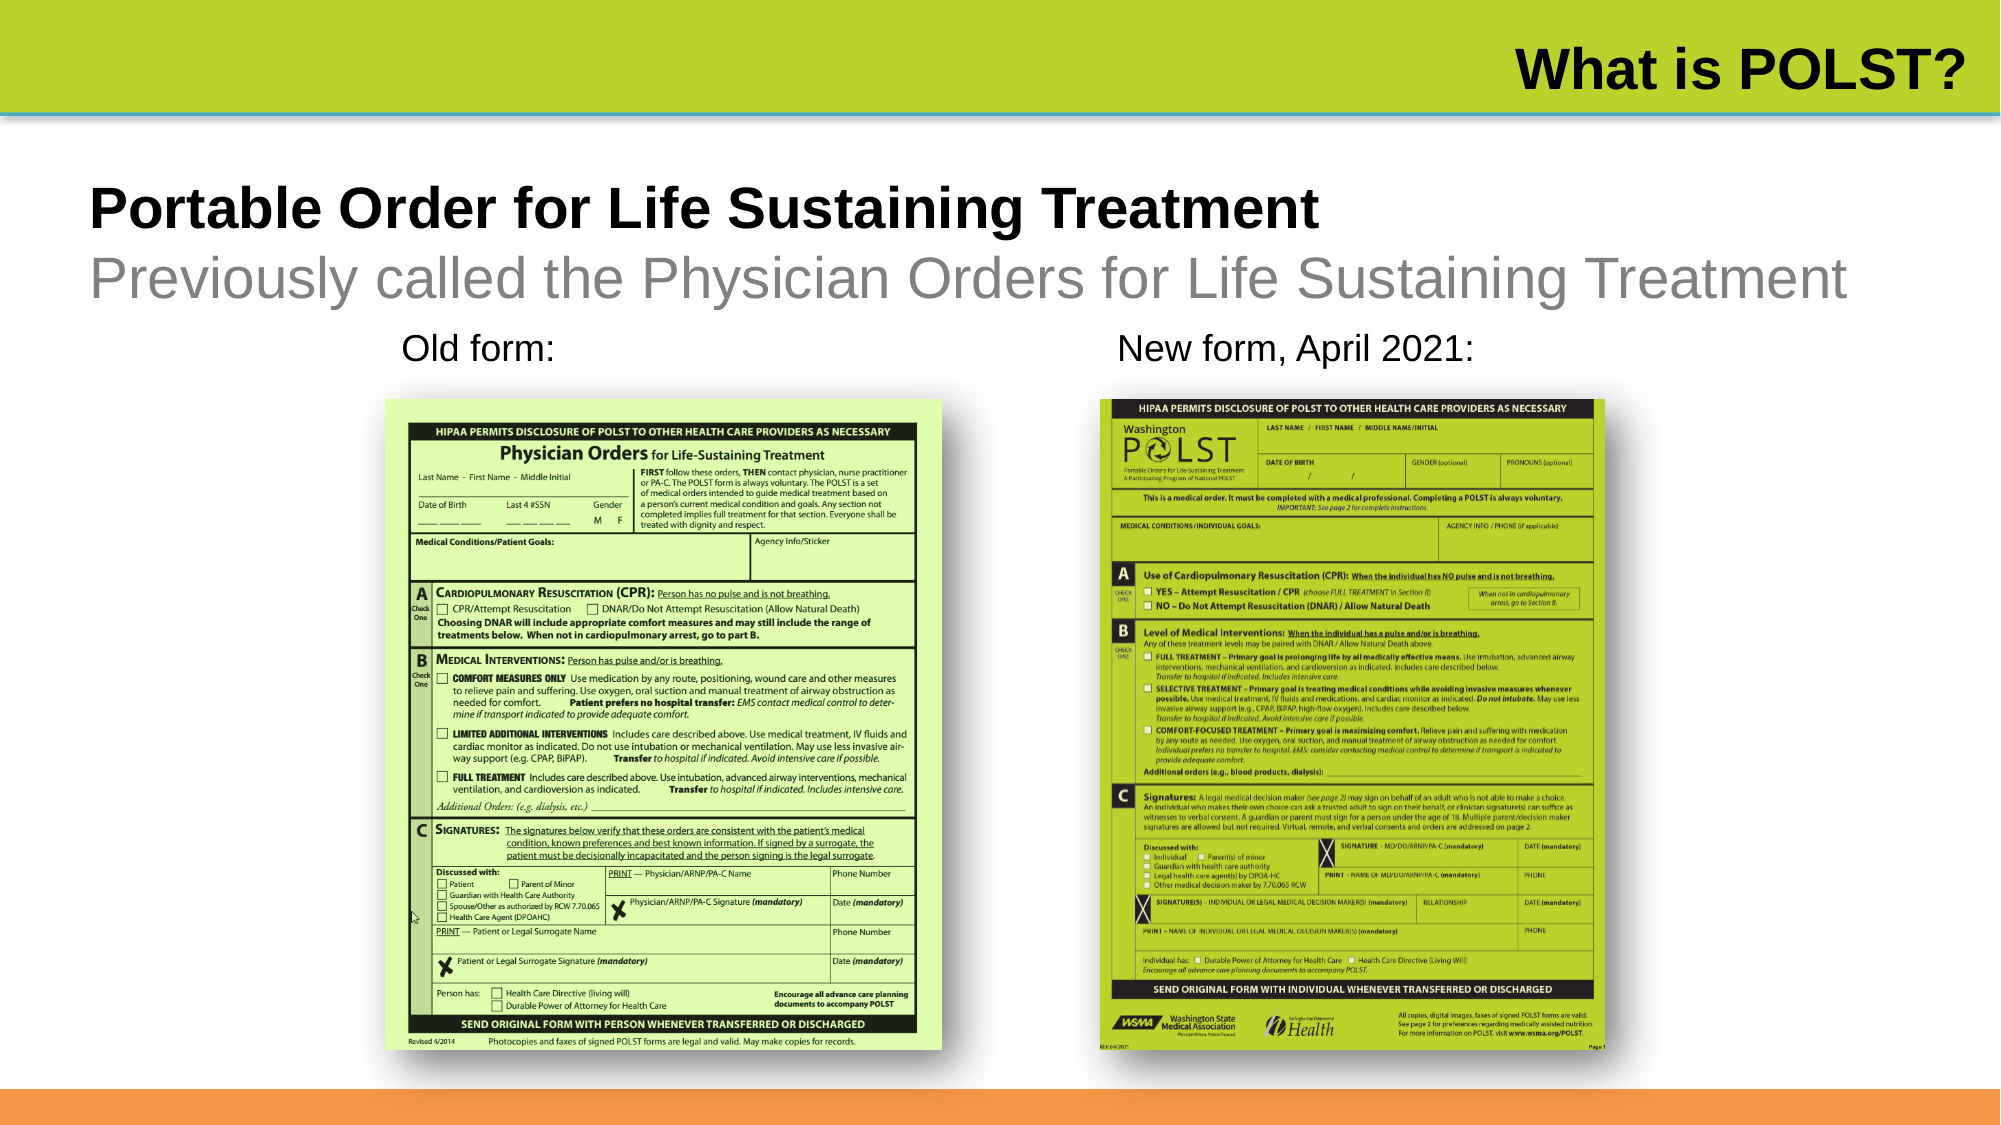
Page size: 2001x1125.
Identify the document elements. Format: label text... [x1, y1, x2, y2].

text_box Old form: [386, 316, 571, 377]
text_box Portable Order for Life Sustaining Treatment Previously called the Physician Orders for Life Sustaining Treatment [74, 162, 1963, 318]
picture [385, 399, 942, 1051]
text_box New form, April 2021: [1102, 316, 1490, 377]
picture [1099, 399, 1605, 1051]
title What is POLST? [183, 19, 1984, 113]
